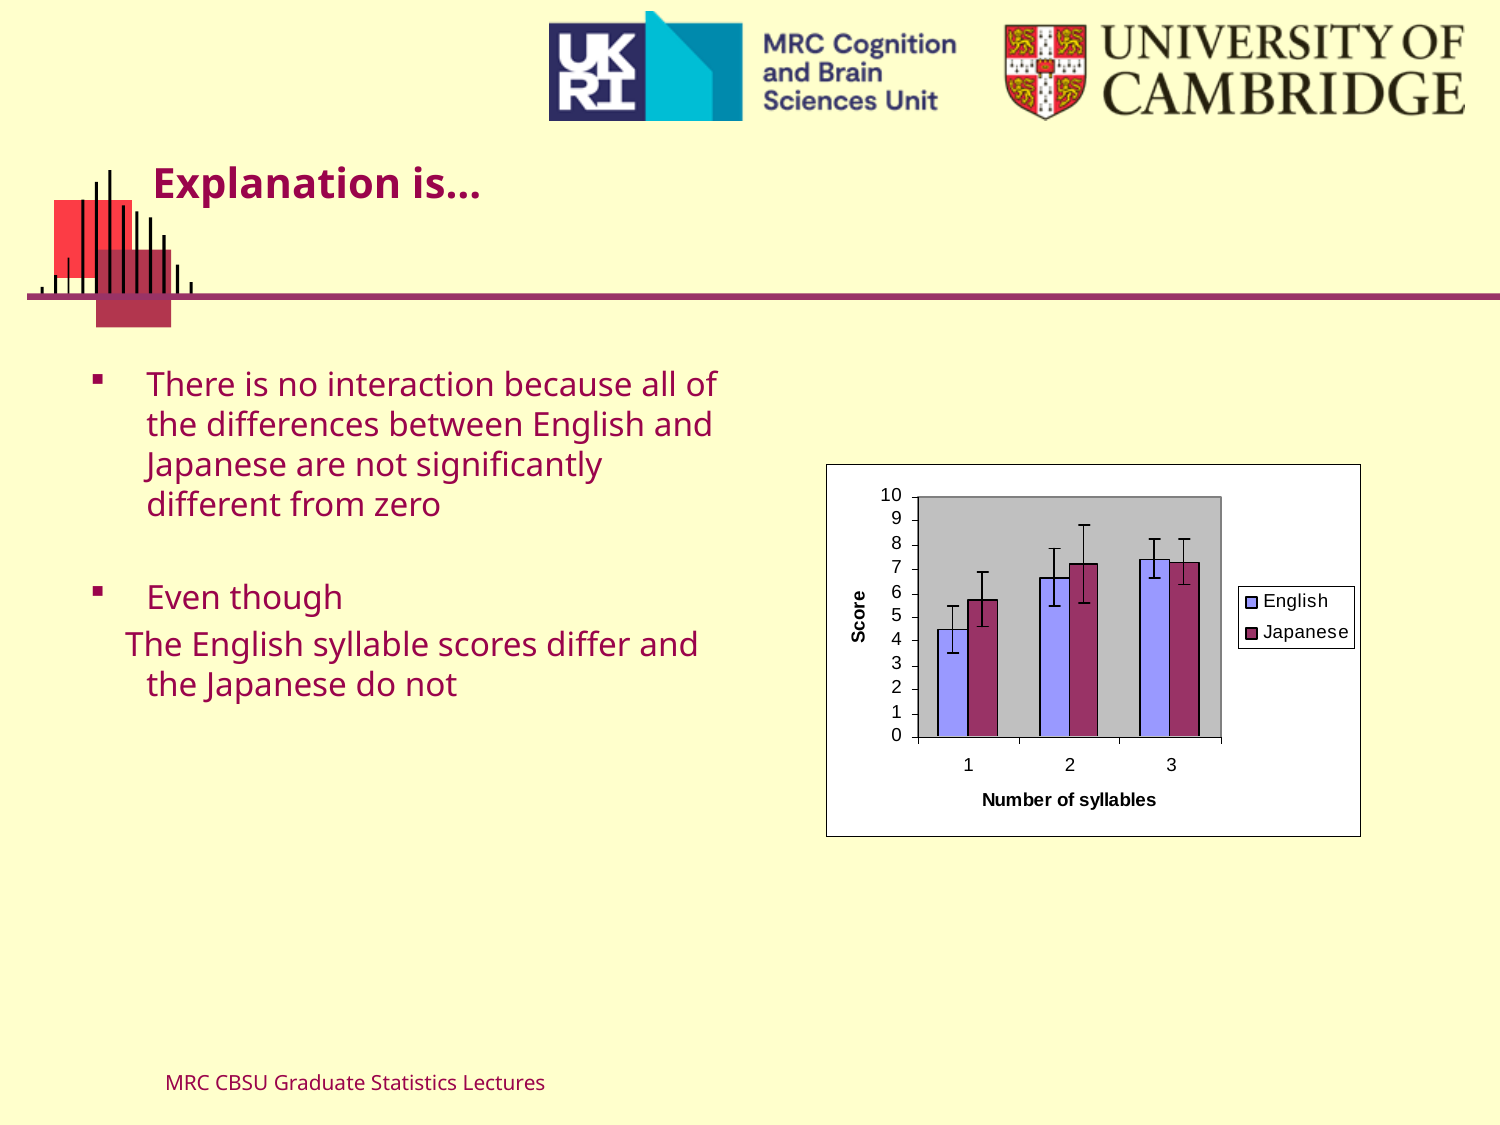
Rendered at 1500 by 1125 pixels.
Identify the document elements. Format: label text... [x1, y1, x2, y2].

title Explanation is… [137, 137, 988, 233]
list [817, 455, 1370, 844]
list There is no interaction because all of the differences between English and Japanese are not significantly different from zero Even though The English syllable scores differ and the Japanese do not [75, 262, 738, 1038]
footer MRC CBSU Graduate Statistics Lectures [149, 1062, 988, 1101]
picture [549, 11, 1465, 121]
